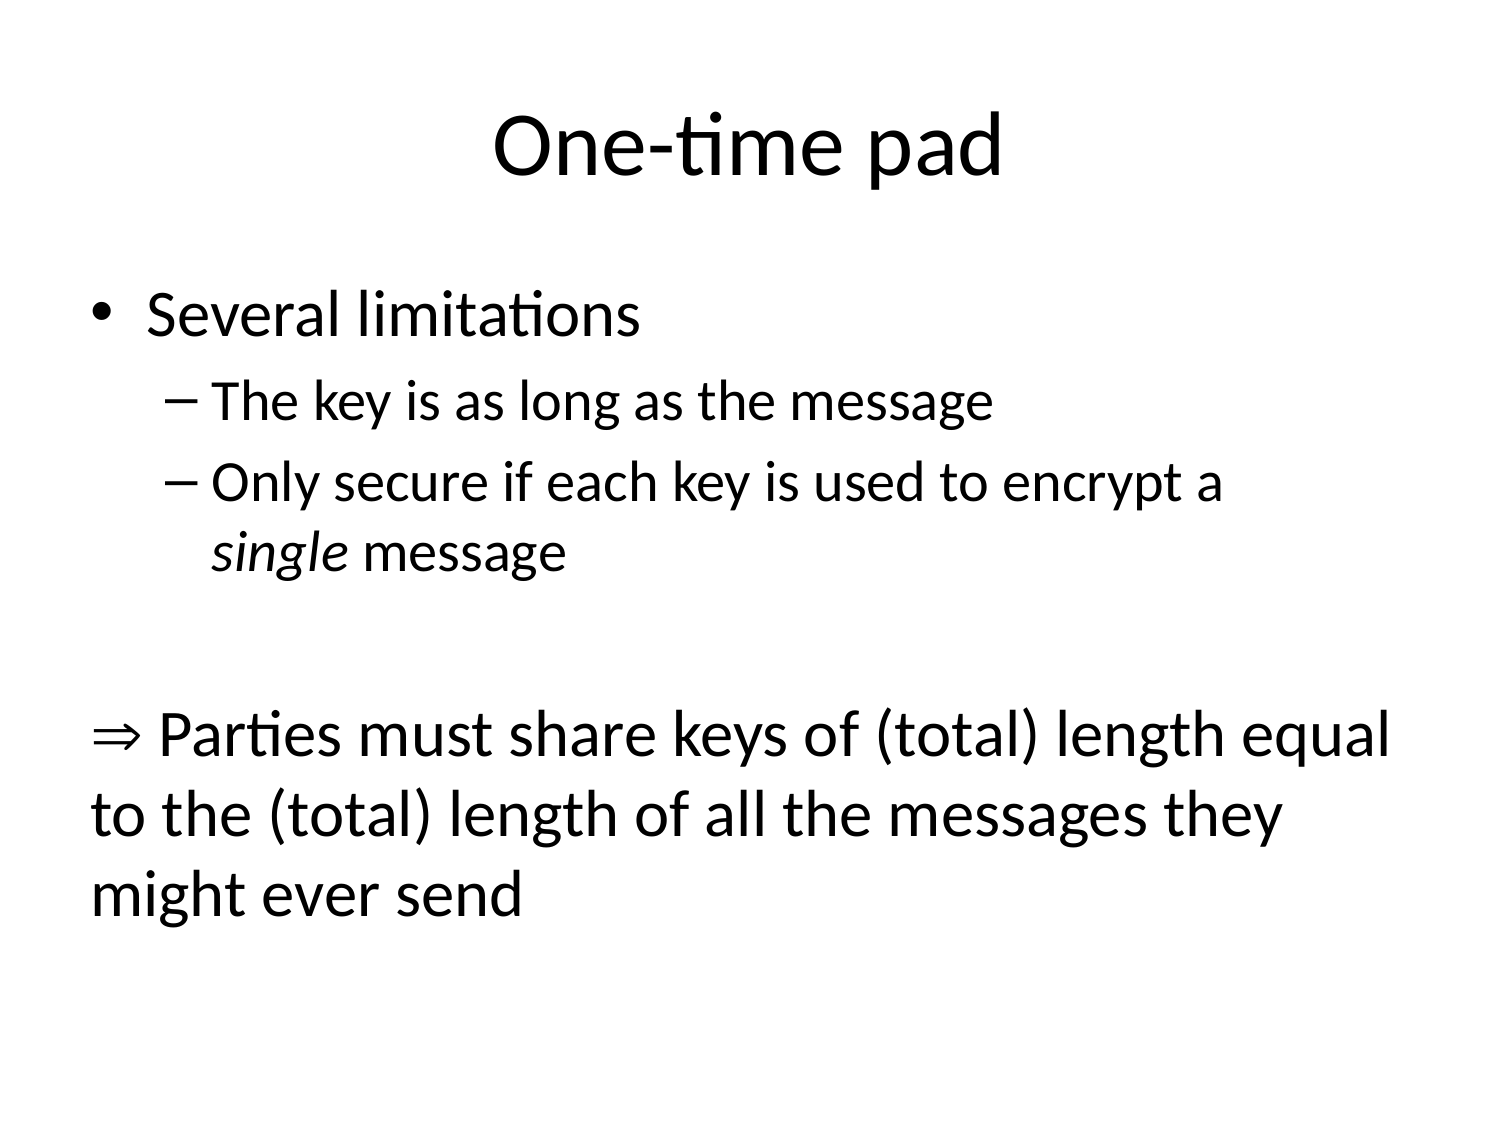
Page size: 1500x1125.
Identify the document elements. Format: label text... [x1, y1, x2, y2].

title One-time pad [75, 45, 1425, 233]
list Several limitations The key is as long as the message Only secure if each key is used to encrypt a single message  Parties must share keys of (total) length equal to the (total) length of all the messages they might ever send [75, 262, 1425, 1075]
